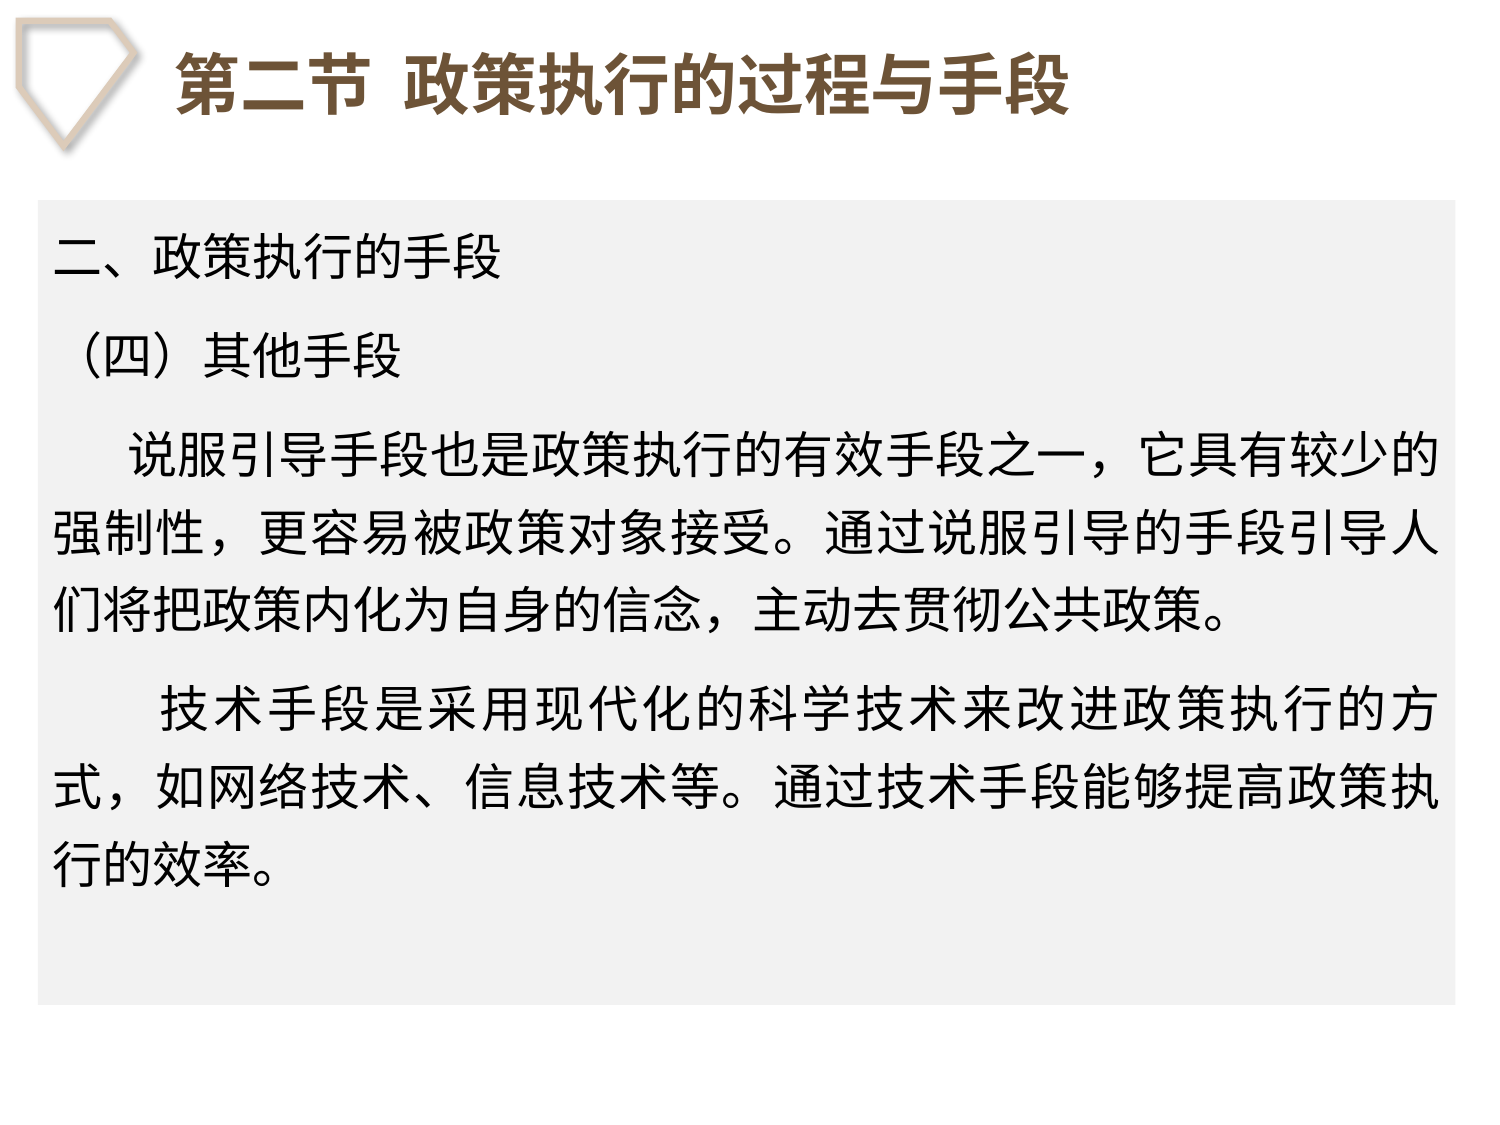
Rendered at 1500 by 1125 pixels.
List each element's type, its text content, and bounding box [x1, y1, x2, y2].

title 第二节 政策执行的过程与手段 [158, 18, 1456, 159]
list 二、政策执行的手段 （四）其他手段 说服引导手段也是政策执行的有效手段之一，它具有较少的强制性，更容易被政策对象接受。通过说服引导的手段引导人们将把政策内化为自身的信念，主动去贯彻公共政策。 技术手段是采用现代化的科学技术来改进政策执行的方式，如网络技术、信息技术等。通过技术手段能够提高政策执行的效率。 [37, 200, 1456, 1005]
